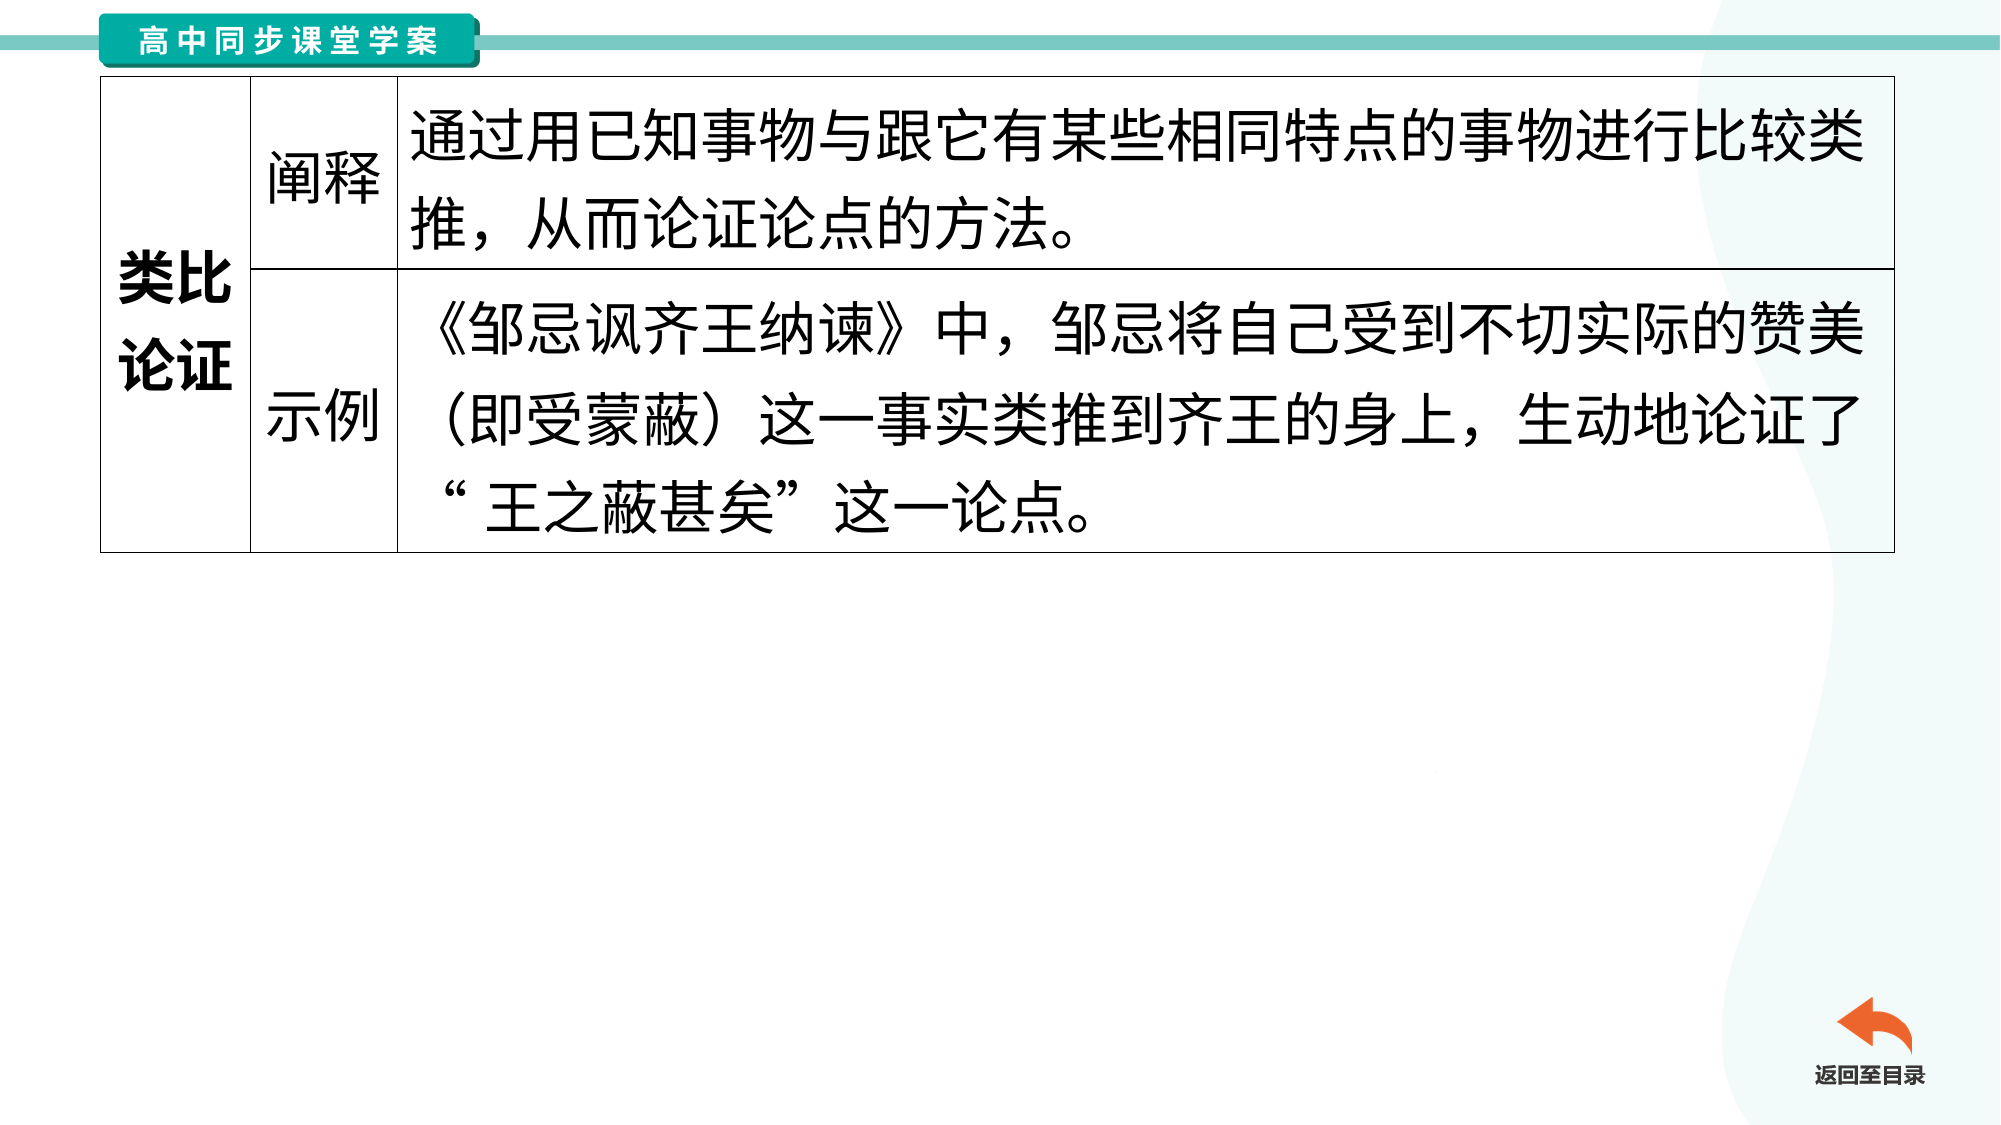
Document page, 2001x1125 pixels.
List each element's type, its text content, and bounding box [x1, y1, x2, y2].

table_header 通过用已知事物与跟它有某些相同特点的事物进行比较类 推，从而论证论点的方法。 [398, 77, 1894, 268]
table_header 类比 论证 [101, 77, 250, 552]
table_header 阐释 [251, 77, 397, 268]
picture [0, 0, 2000, 1125]
table_cell 《邹忌讽齐王纳谏》中，邹忌将自己受到不切实际的赞美 （即受蒙蔽）这一事实类推到齐王的身上，生动地论证了 “王之蔽甚矣”这一论点。 [398, 270, 1894, 552]
table_cell 示例 [251, 270, 397, 552]
